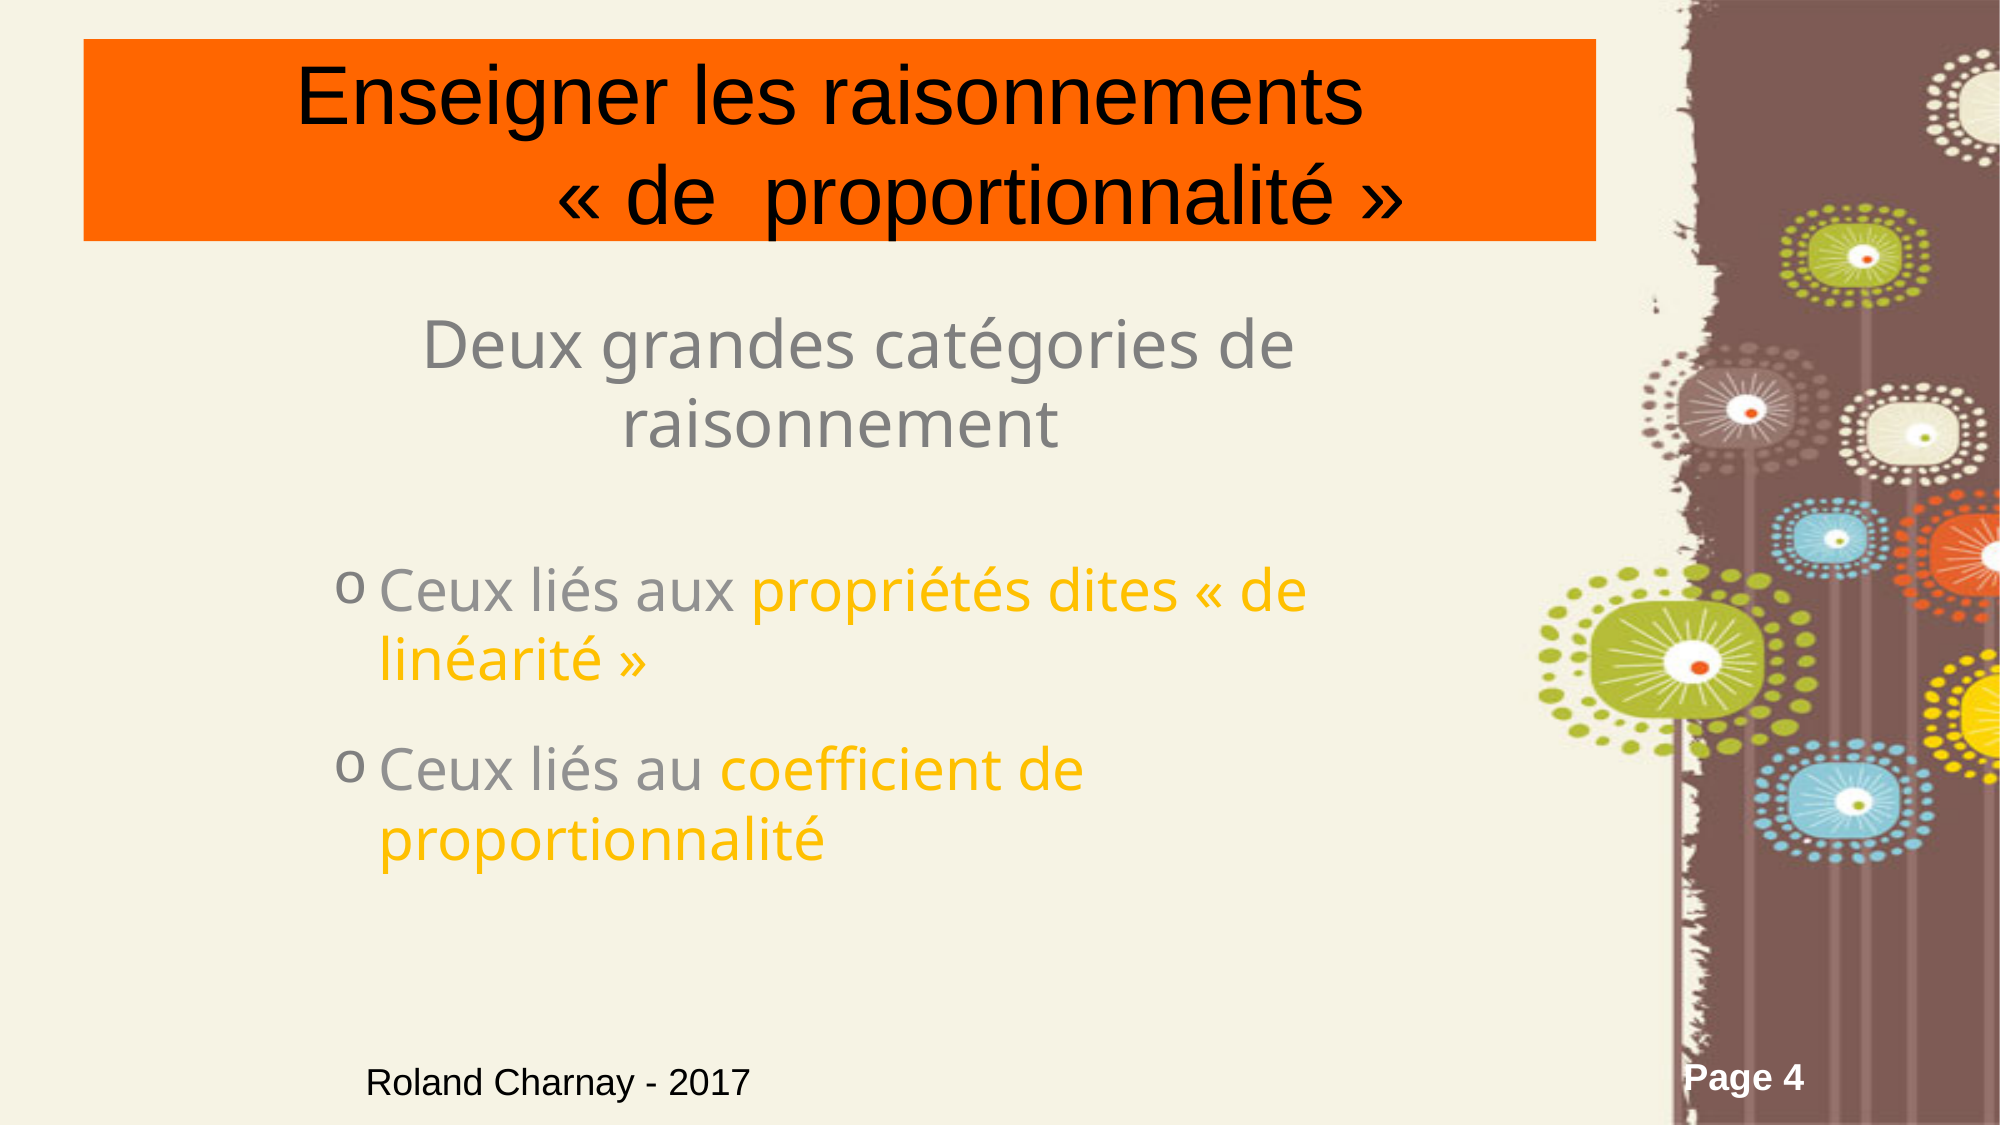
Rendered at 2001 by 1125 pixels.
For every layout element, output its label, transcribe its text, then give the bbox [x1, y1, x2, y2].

picture [0, 0, 2000, 1125]
footer Roland Charnay - 2017 [363, 1055, 797, 1125]
text_box Deux grandes catégories de raisonnement Ceux liés aux propriétés dites « de linéarité » Ceux liés au coefficient de proportionnalité [270, 296, 1410, 872]
title Enseigner les raisonnements « de proportionnalité » [83, 39, 1597, 242]
